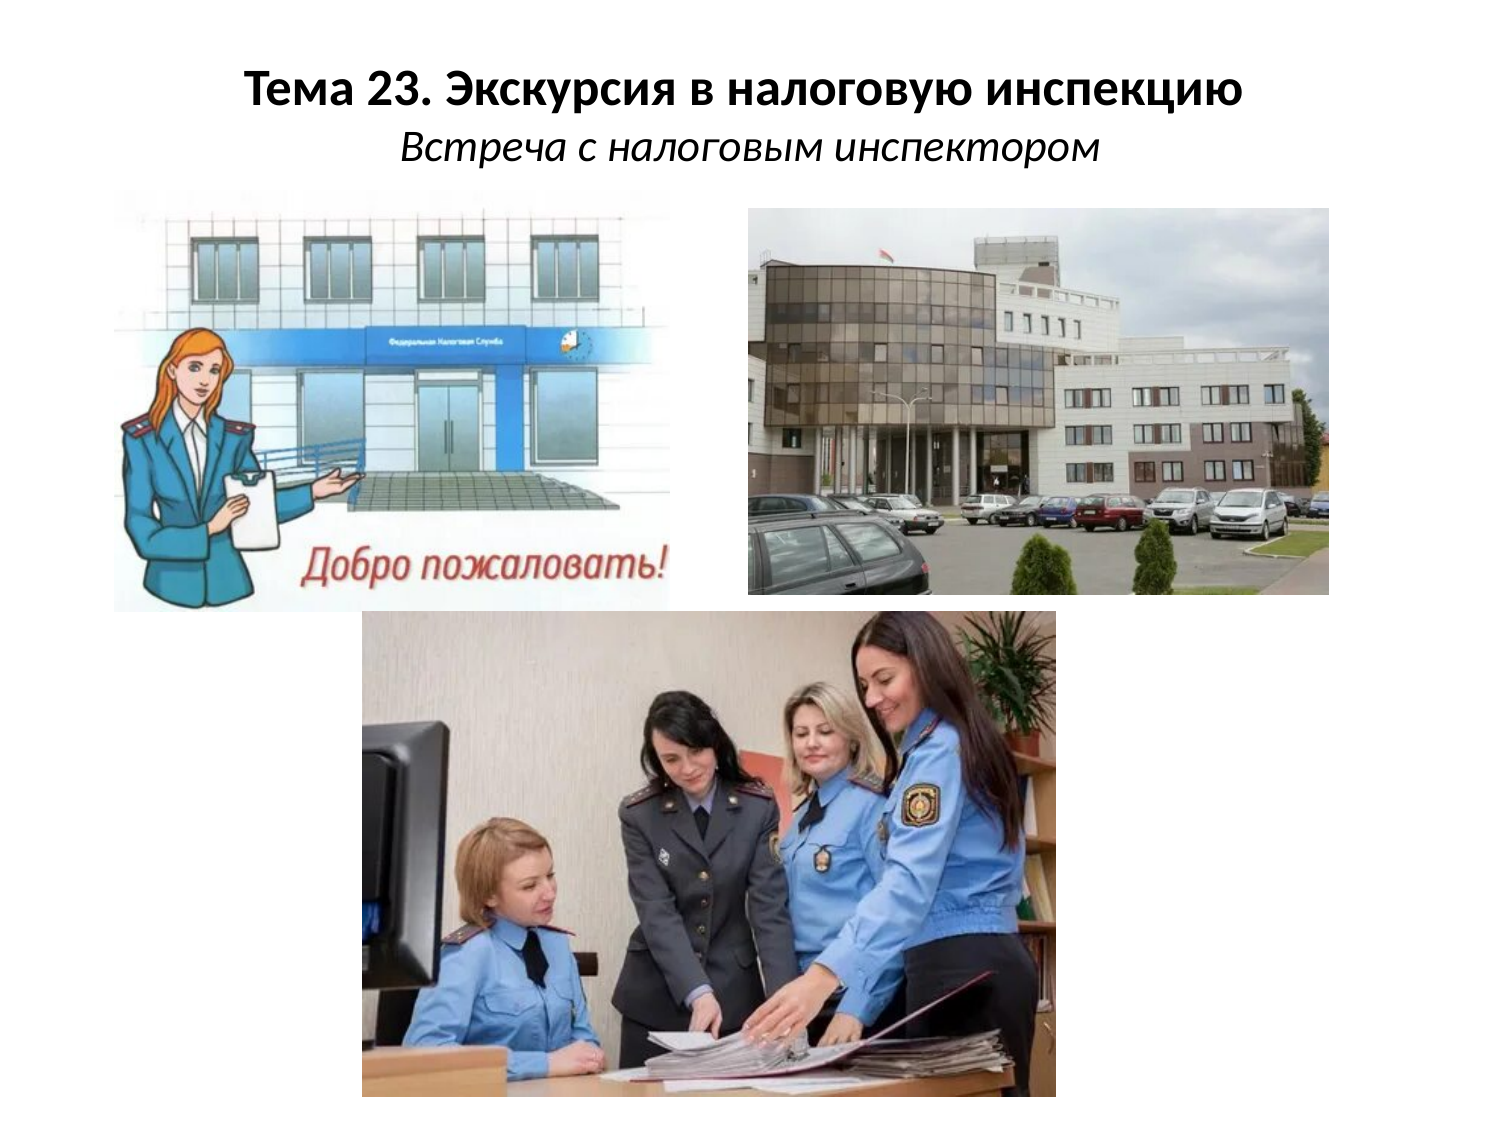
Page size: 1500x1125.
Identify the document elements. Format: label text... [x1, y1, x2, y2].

title Тема 23. Экскурсия в налоговую инспекцию Встреча с налоговым инспектором [75, 45, 1425, 233]
picture [114, 190, 1057, 1097]
picture [748, 207, 1330, 596]
